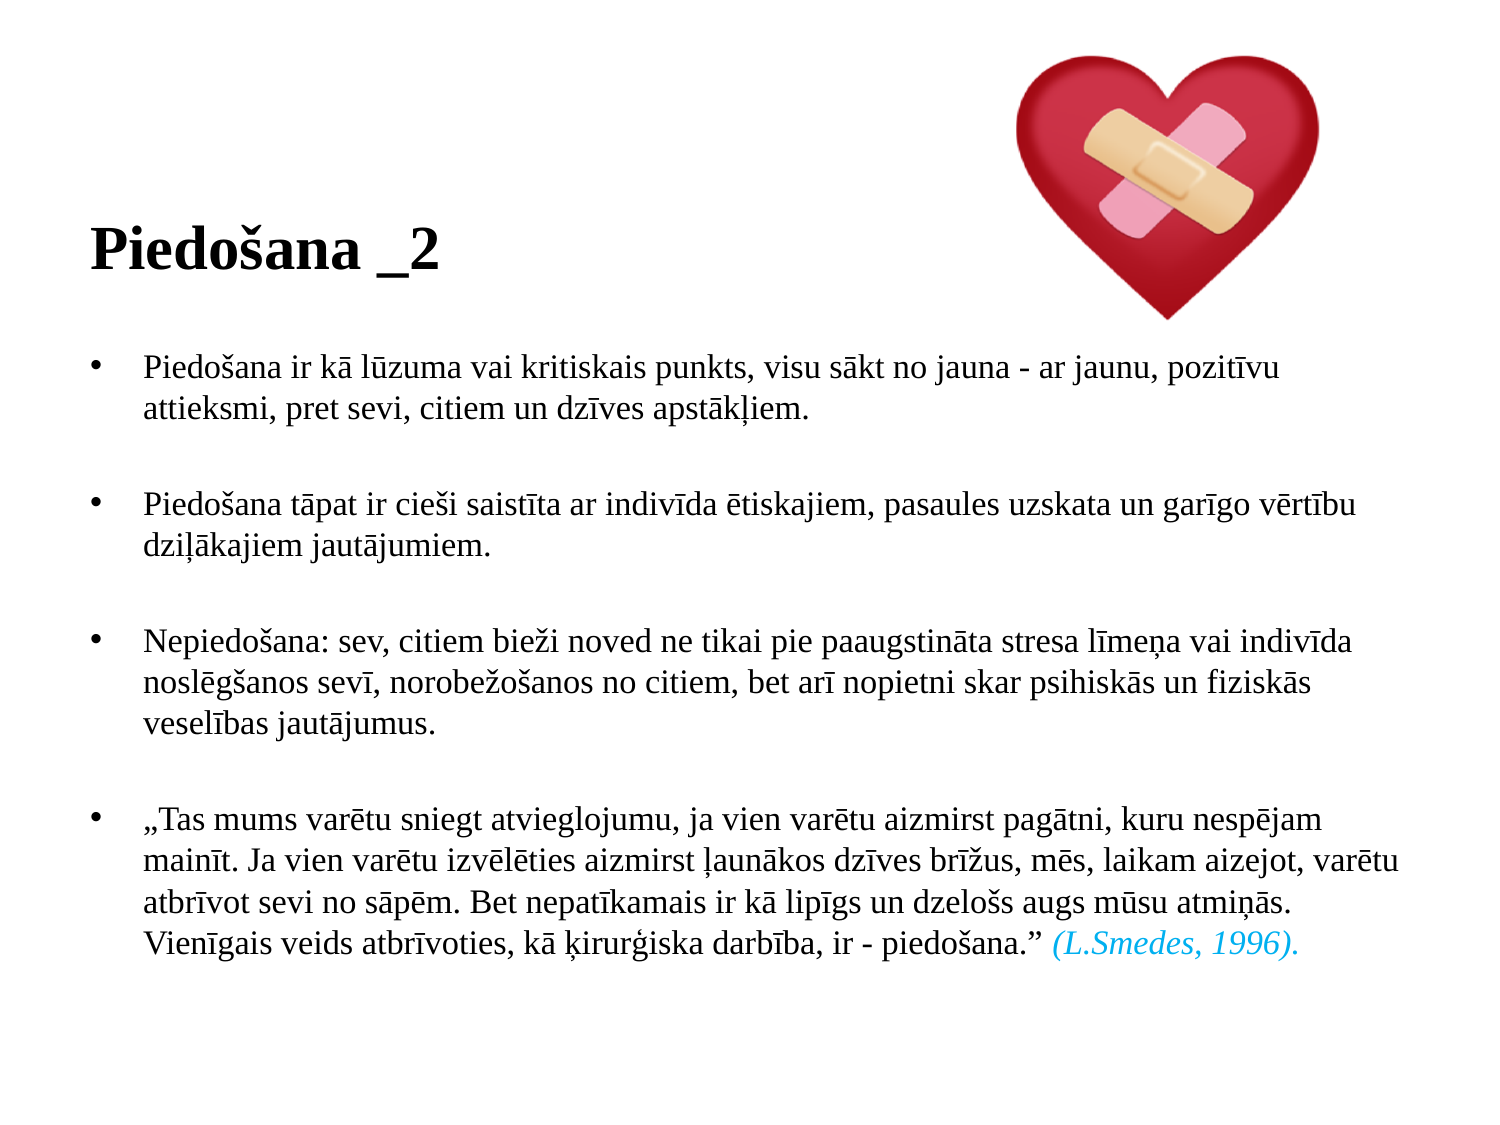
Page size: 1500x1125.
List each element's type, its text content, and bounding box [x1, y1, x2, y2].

list Piedošana _2 Piedošana ir kā lūzuma vai kritiskais punkts, visu sākt no jauna - ar jaunu, pozitīvu attieksmi, pret sevi, citiem un dzīves apstākļiem. Piedošana tāpat ir cieši saistīta ar indivīda ētiskajiem, pasaules uzskata un garīgo vērtību dziļākajiem jautājumiem. Nepiedošana: sev, citiem bieži noved ne tikai pie paaugstināta stresa līmeņa vai indivīda noslēgšanos sevī, norobežošanos no citiem, bet arī nopietni skar psihiskās un fiziskās veselības jautājumus. „Tas mums varētu sniegt atvieglojumu, ja vien varētu aizmirst pagātni, kuru nespējam mainīt. Ja vien varētu izvēlēties aizmirst ļaunākos dzīves brīžus, mēs, laikam aizejot, varētu atbrīvot sevi no sāpēm. Bet nepatīkamais ir kā lipīgs un dzelošs augs mūsu atmiņās. Vienīgais veids atbrīvoties, kā ķirurģiska darbība, ir - piedošana.” (L.Smedes, 1996). [75, 199, 1425, 1005]
picture [995, 46, 1337, 329]
